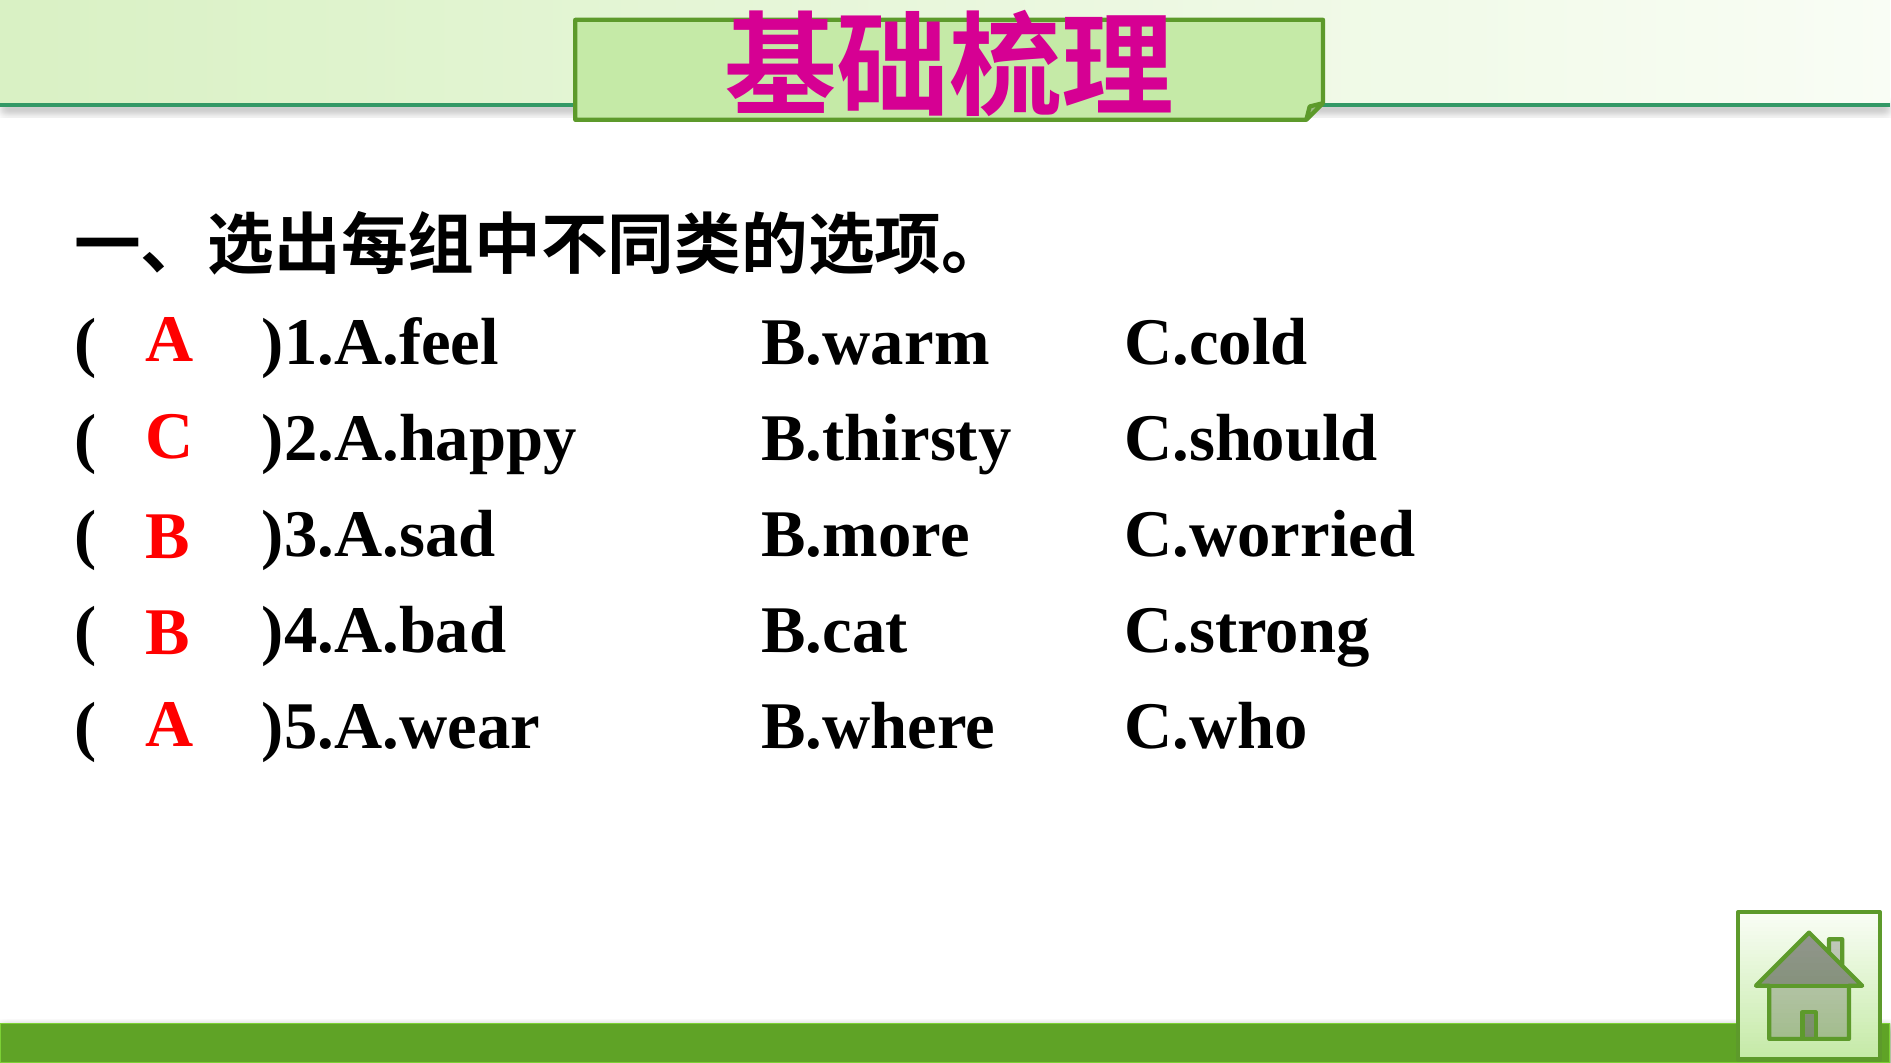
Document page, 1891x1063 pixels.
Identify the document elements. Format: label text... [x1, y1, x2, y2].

text_box C [130, 368, 209, 480]
text_box A [130, 656, 209, 768]
text_box A [130, 271, 209, 368]
text_box B [130, 564, 205, 656]
text_box 一、选出每组中不同类的选项。 ( )1.A.feel B.warm C.cold ( )2.A.happy B.thirsty C.should ( )3.A.sad B.more C.worried ( )4.A.bad B.cat C.strong ( )5.A.wear B.where C.who [59, 178, 1833, 769]
text_box B [130, 468, 205, 564]
text_box 基础梳理 [573, 17, 1326, 122]
